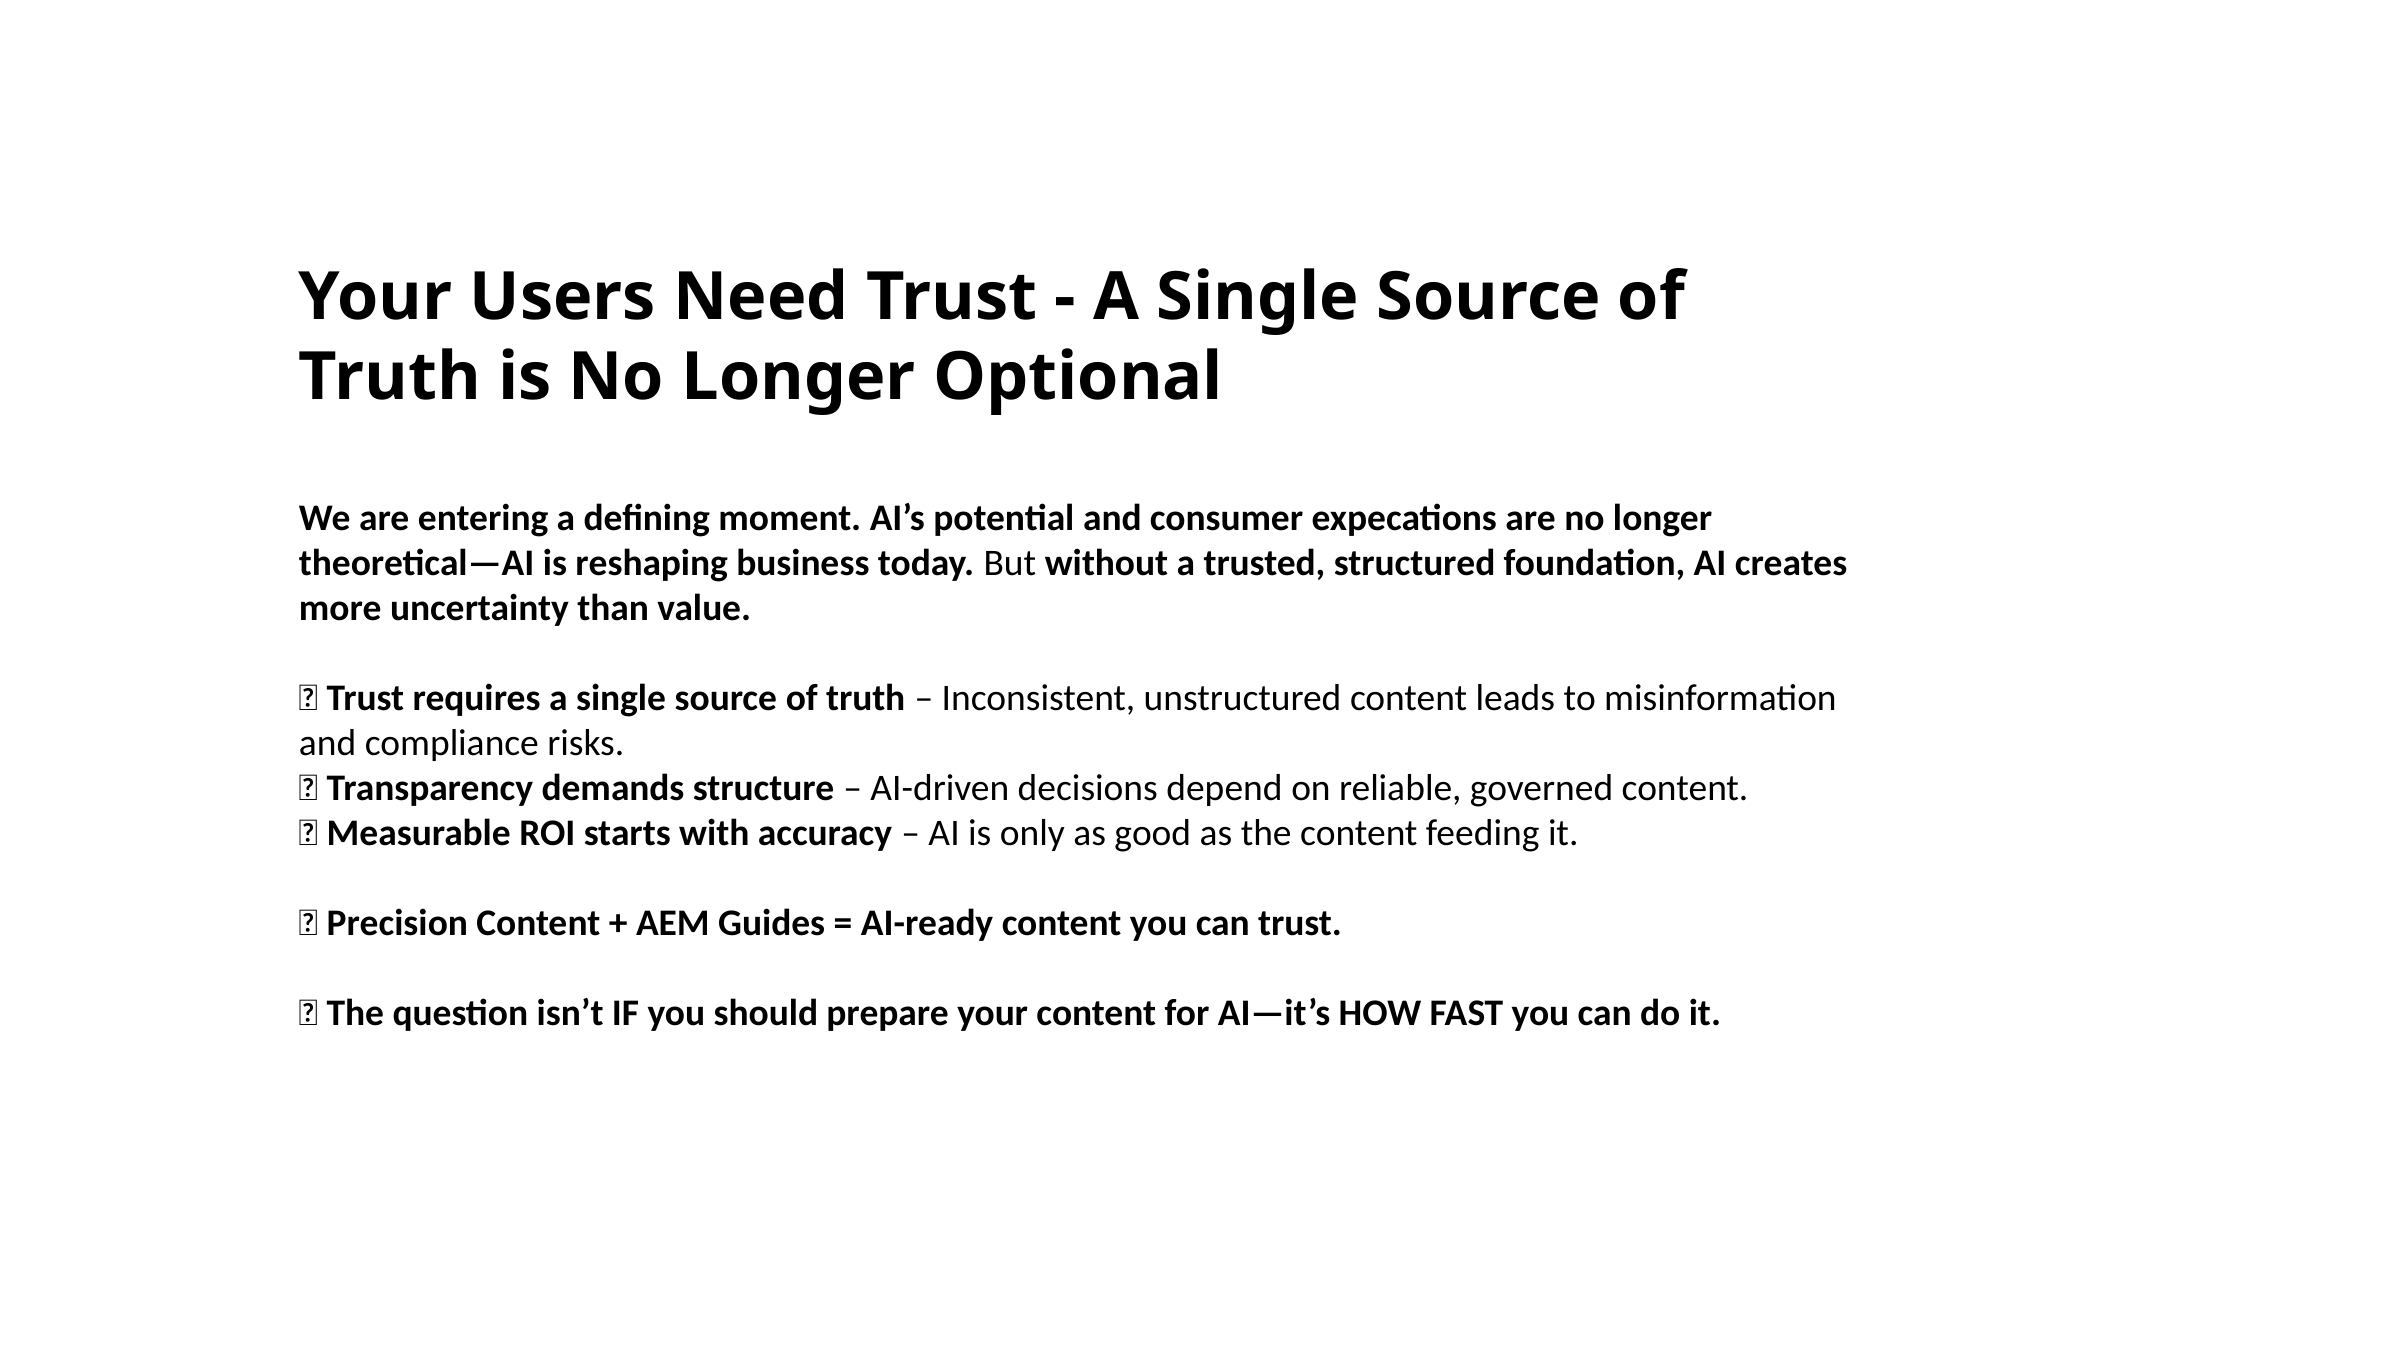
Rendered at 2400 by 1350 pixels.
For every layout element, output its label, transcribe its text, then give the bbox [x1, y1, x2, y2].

text_box Your Users Need Trust - A Single Source of Truth is No Longer Optional We are entering a defining moment. AI’s potential and consumer expecations are no longer theoretical—AI is reshaping business today. But without a trusted, structured foundation, AI creates more uncertainty than value. 🔹 Trust requires a single source of truth – Inconsistent, unstructured content leads to misinformation and compliance risks. 🔹 Transparency demands structure – AI-driven decisions depend on reliable, governed content. 🔹 Measurable ROI starts with accuracy – AI is only as good as the content feeding it. 💡 Precision Content + AEM Guides = AI-ready content you can trust. 💡 The question isn’t IF you should prepare your content for AI—it’s HOW FAST you can do it. [284, 245, 1890, 1041]
